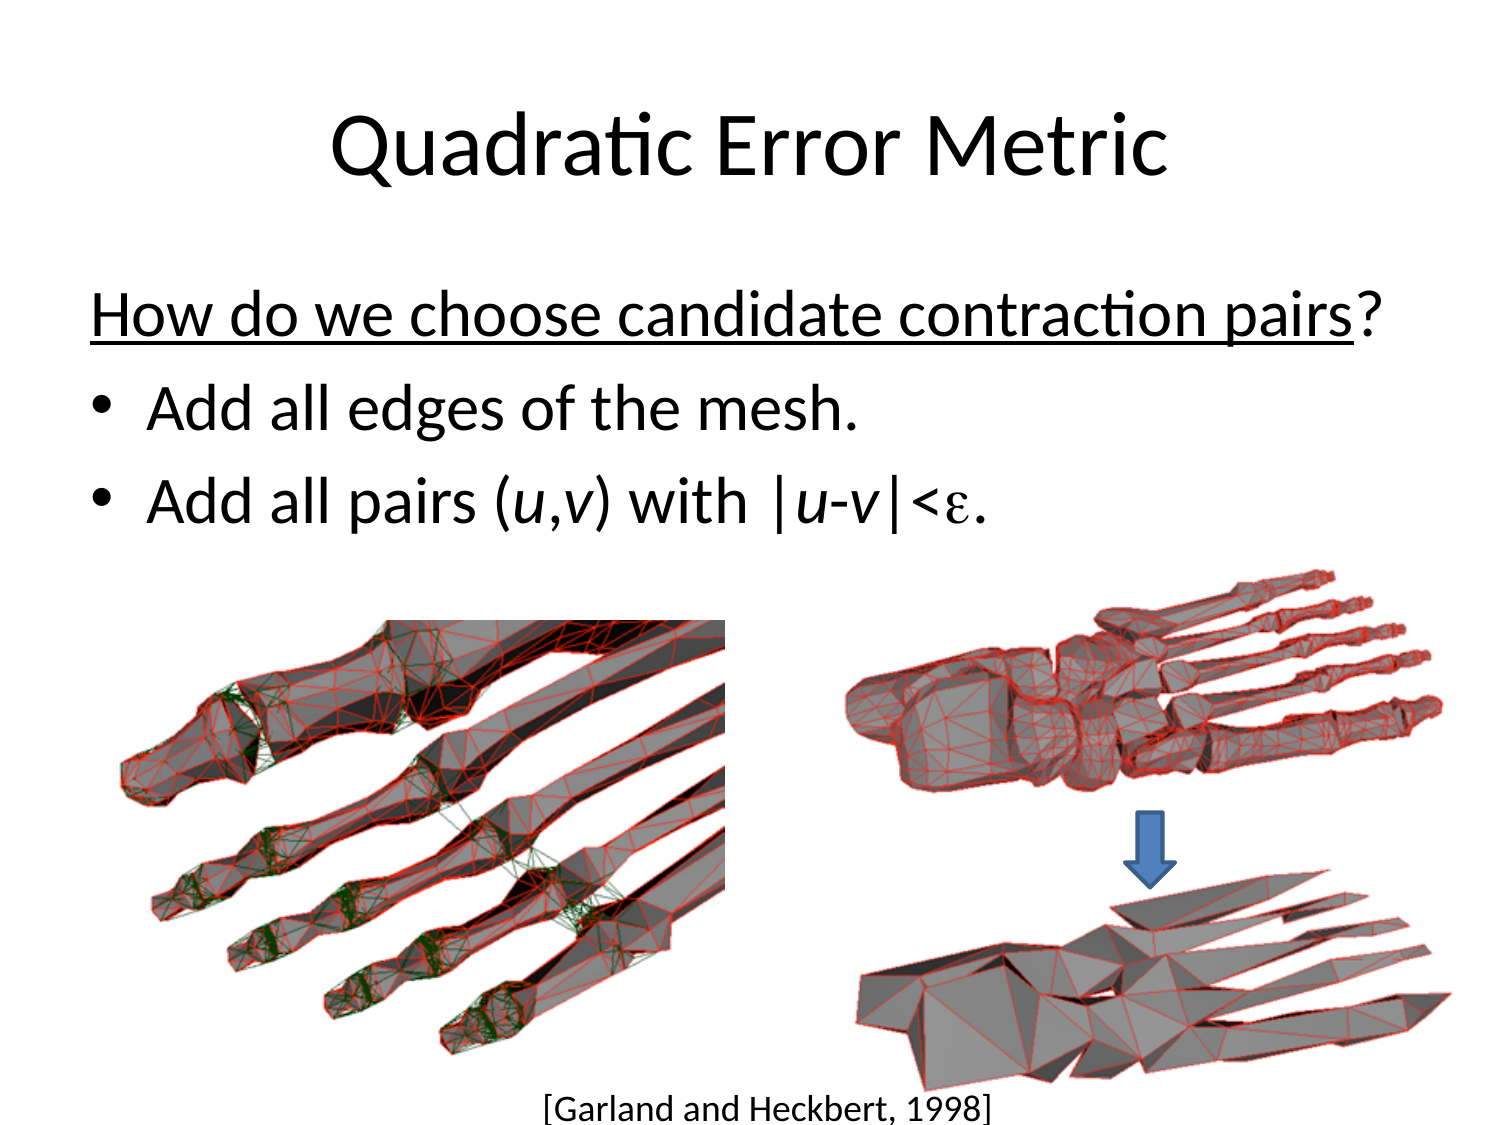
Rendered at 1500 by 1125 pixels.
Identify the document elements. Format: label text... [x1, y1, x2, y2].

text_box [Garland and Heckbert, 1998] [527, 1076, 1009, 1125]
picture [849, 862, 1460, 1098]
title Quadratic Error Metric [75, 45, 1425, 233]
picture [115, 620, 726, 1076]
list How do we choose candidate contraction pairs? Add all edges of the mesh. Add all pairs (u,v) with |u-v|<. [75, 262, 1425, 1125]
text_box [1135, 810, 1165, 860]
picture [837, 562, 1448, 798]
